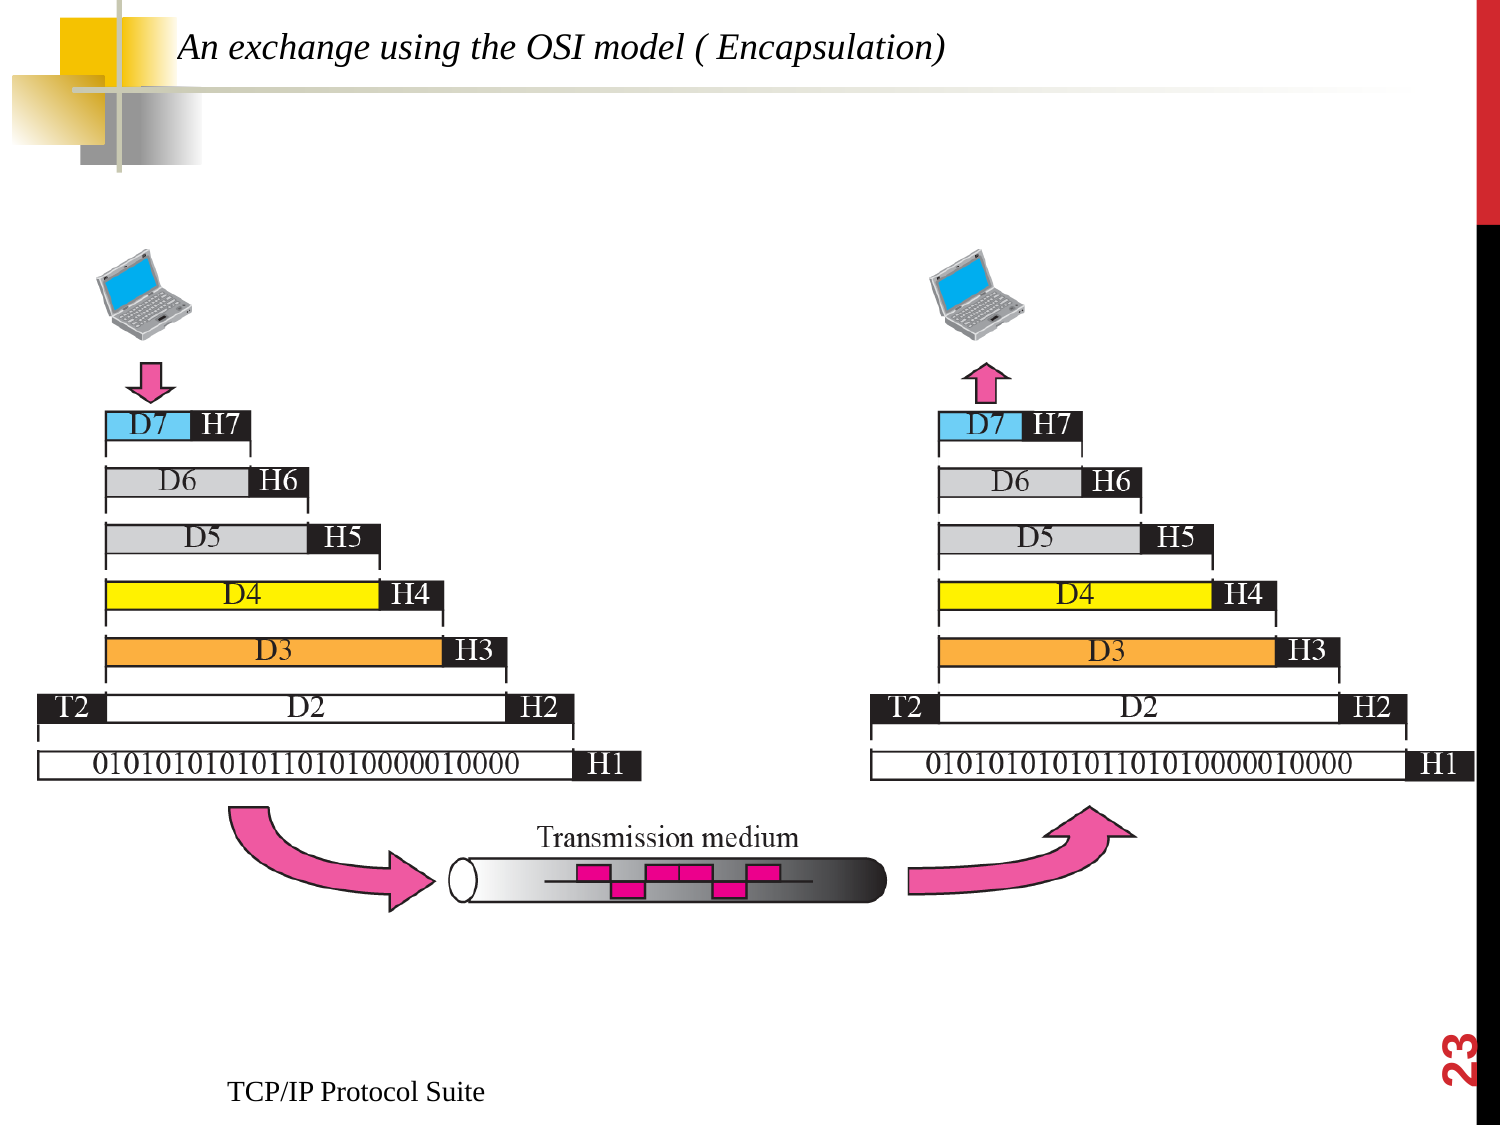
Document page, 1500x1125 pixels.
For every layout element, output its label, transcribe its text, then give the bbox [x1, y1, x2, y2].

text_box [122, 93, 141, 165]
picture [96, 249, 1026, 341]
text_box [122, 17, 177, 86]
text_box An exchange using the OSI model ( Encapsulation) [162, 14, 1100, 75]
text_box [80, 93, 116, 165]
footer TCP/IP Protocol Suite [75, 1065, 638, 1112]
picture [228, 804, 1138, 913]
text_box [60, 17, 116, 86]
text_box [116, 0, 122, 87]
text_box [141, 93, 202, 165]
picture [36, 361, 643, 785]
text_box [72, 87, 1423, 93]
picture [870, 361, 1476, 785]
text_box [12, 75, 105, 145]
slide_number 23 [1427, 887, 1488, 1104]
text_box [116, 93, 122, 173]
